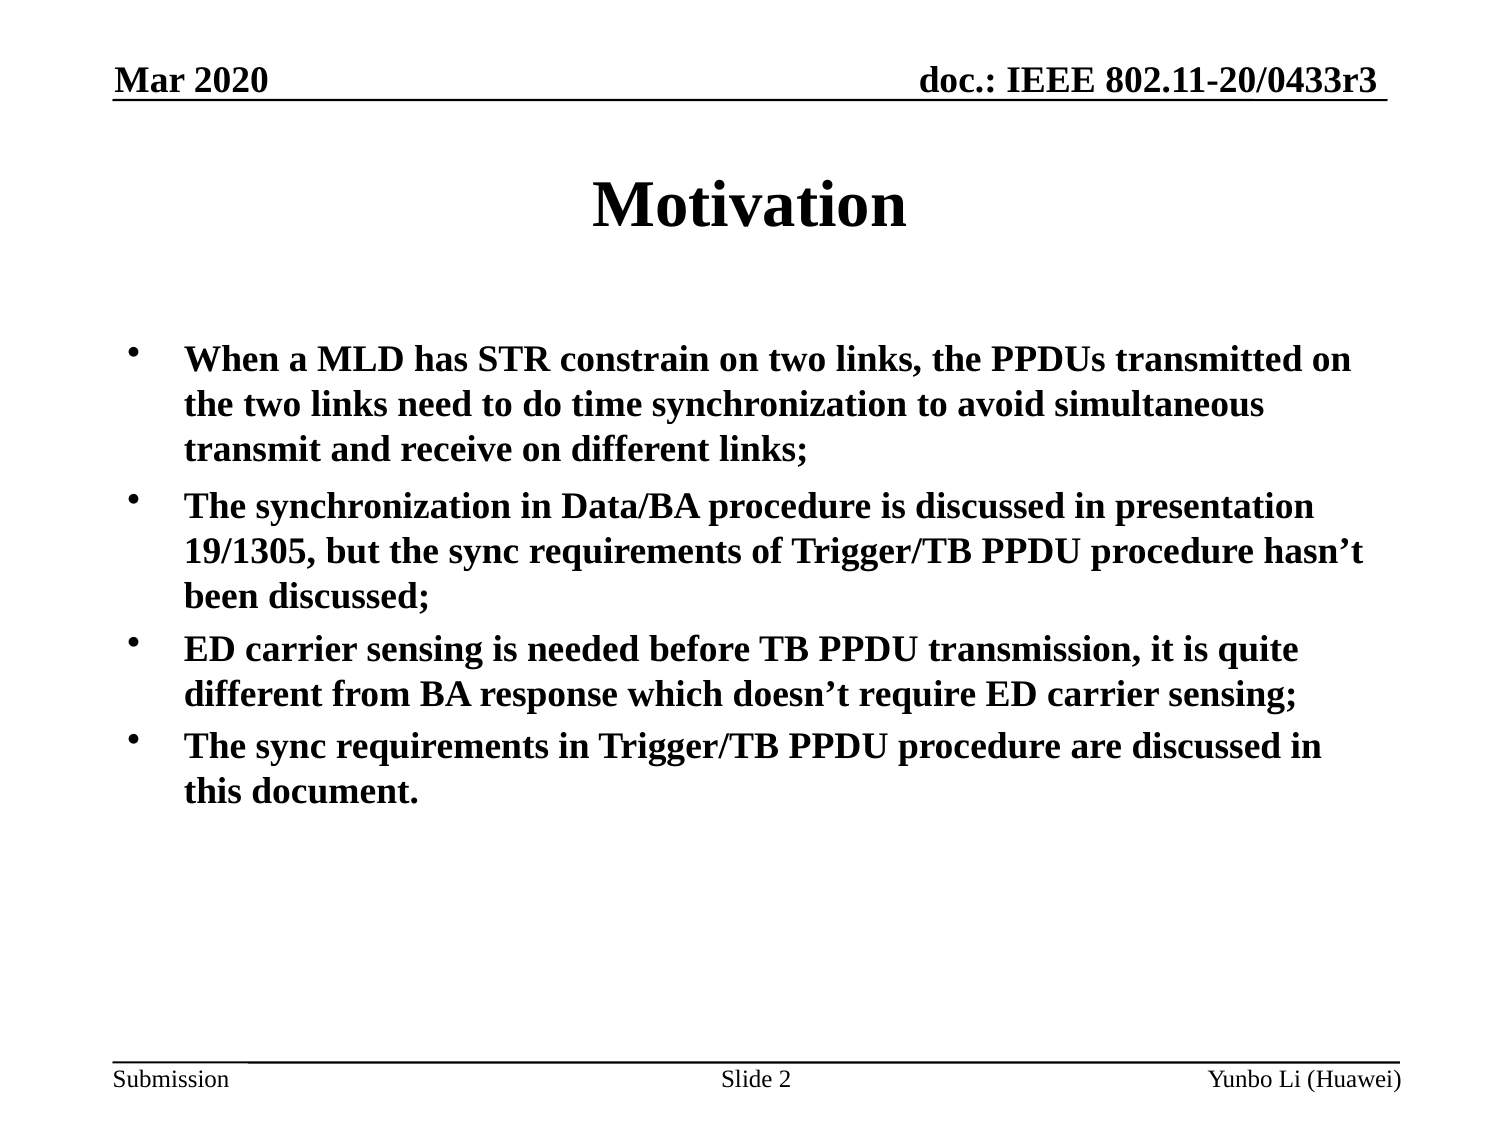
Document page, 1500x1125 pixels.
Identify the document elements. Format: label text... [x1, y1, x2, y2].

title Motivation [112, 112, 1388, 288]
slide_number Slide 2 [712, 1061, 800, 1093]
list When a MLD has STR constrain on two links, the PPDUs transmitted on the two links need to do time synchronization to avoid simultaneous transmit and receive on different links; The synchronization in Data/BA procedure is discussed in presentation 19/1305, but the sync requirements of Trigger/TB PPDU procedure hasn’t been discussed; ED carrier sensing is needed before TB PPDU transmission, it is quite different from BA response which doesn’t require ED carrier sensing; The sync requirements in Trigger/TB PPDU procedure are discussed in this document. [112, 326, 1388, 1063]
footer Yunbo Li (Huawei) [1204, 1061, 1402, 1093]
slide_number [114, 54, 271, 101]
